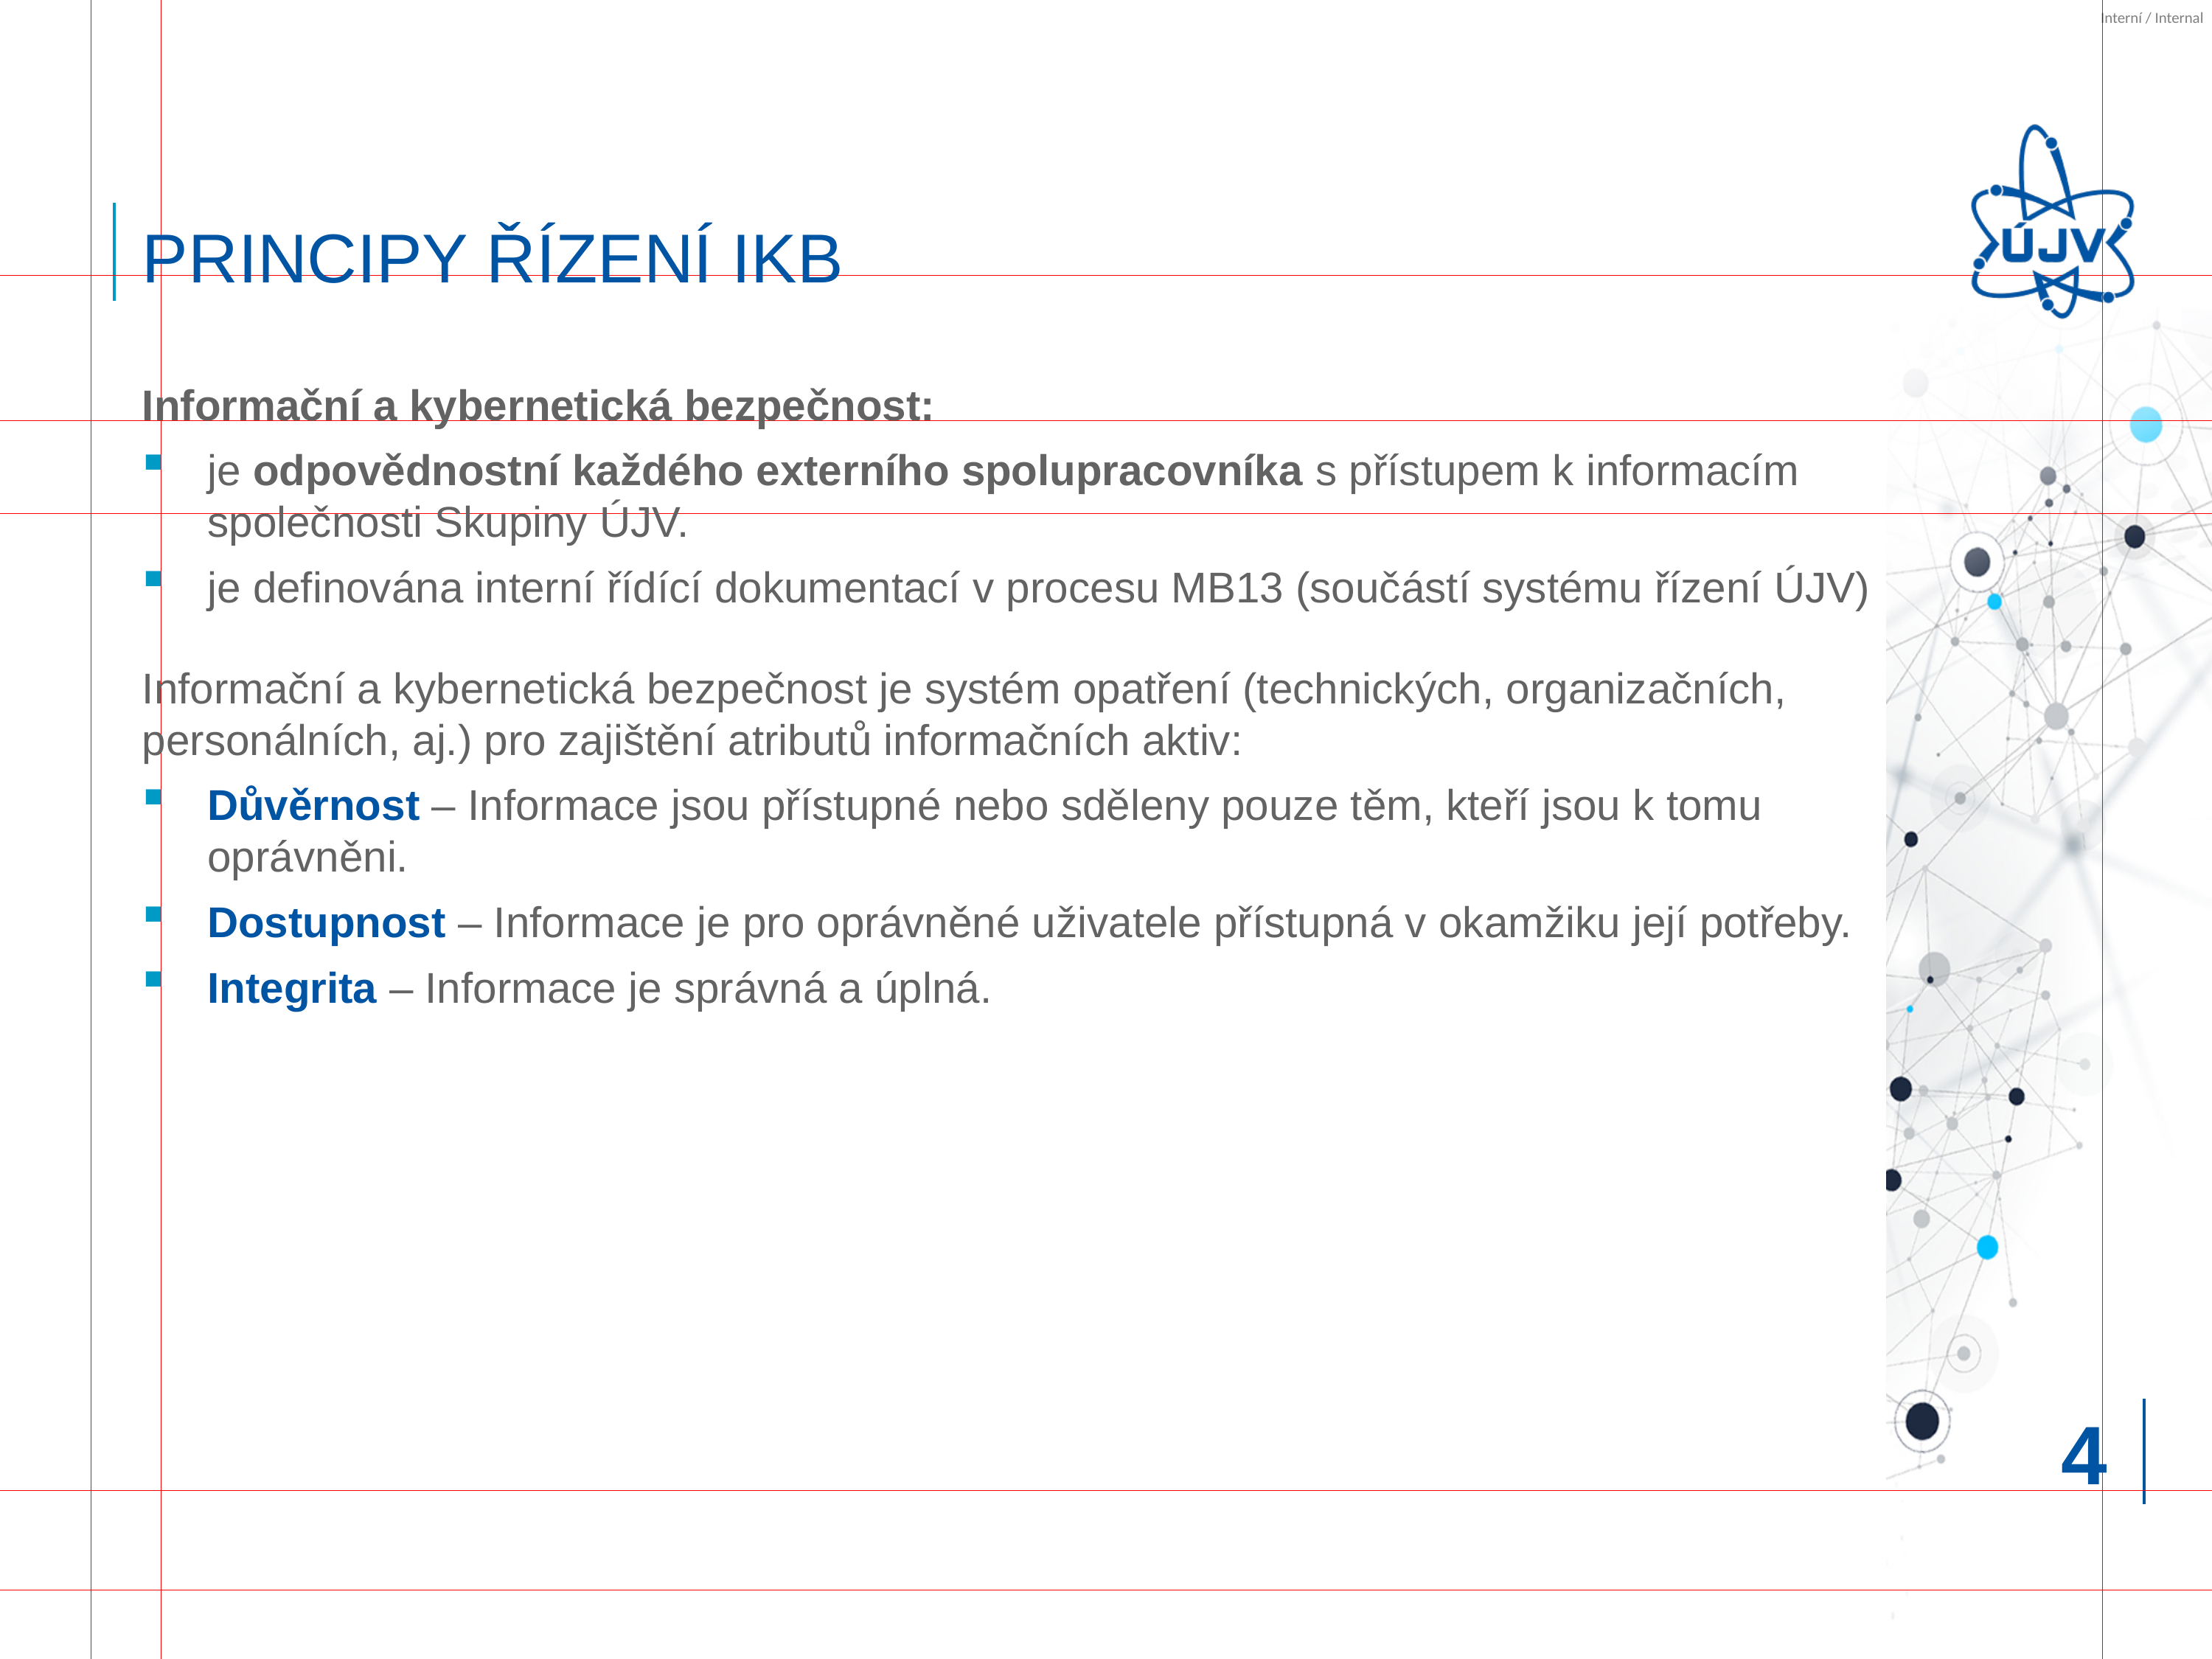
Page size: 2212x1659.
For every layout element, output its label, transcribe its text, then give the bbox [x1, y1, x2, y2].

picture [2103, 1590, 2212, 1659]
picture [1886, 421, 2102, 513]
title Principy řízení IKB [142, 152, 1805, 358]
picture [1886, 84, 2212, 420]
picture [2103, 514, 2212, 1490]
text_box Informační a kybernetická bezpečnost: je odpovědnostní každého externího spolupracovníka s přístupem k informacím společnosti Skupiny ÚJV. je definována interní řídící dokumentací v procesu MB13 (součástí systému řízení ÚJV) Informační a kybernetická bezpečnost je systém opatření (technických, organizačních, personálních, aj.) pro zajištění atributů informačních aktiv: Důvěrnost – Informace jsou přístupné nebo sděleny pouze těm, kteří jsou k tomu oprávněni. Dostupnost – Informace je pro oprávněné uživatele přístupná v okamžiku její potřeby. Integrita – Informace je správná a úplná. [142, 377, 1886, 1510]
slide_number 4 [1937, 1399, 2107, 1505]
picture [1886, 1491, 2102, 1590]
picture [2103, 421, 2212, 513]
picture [1886, 1590, 2102, 1659]
picture [1886, 514, 2102, 1490]
picture [2103, 1491, 2212, 1590]
